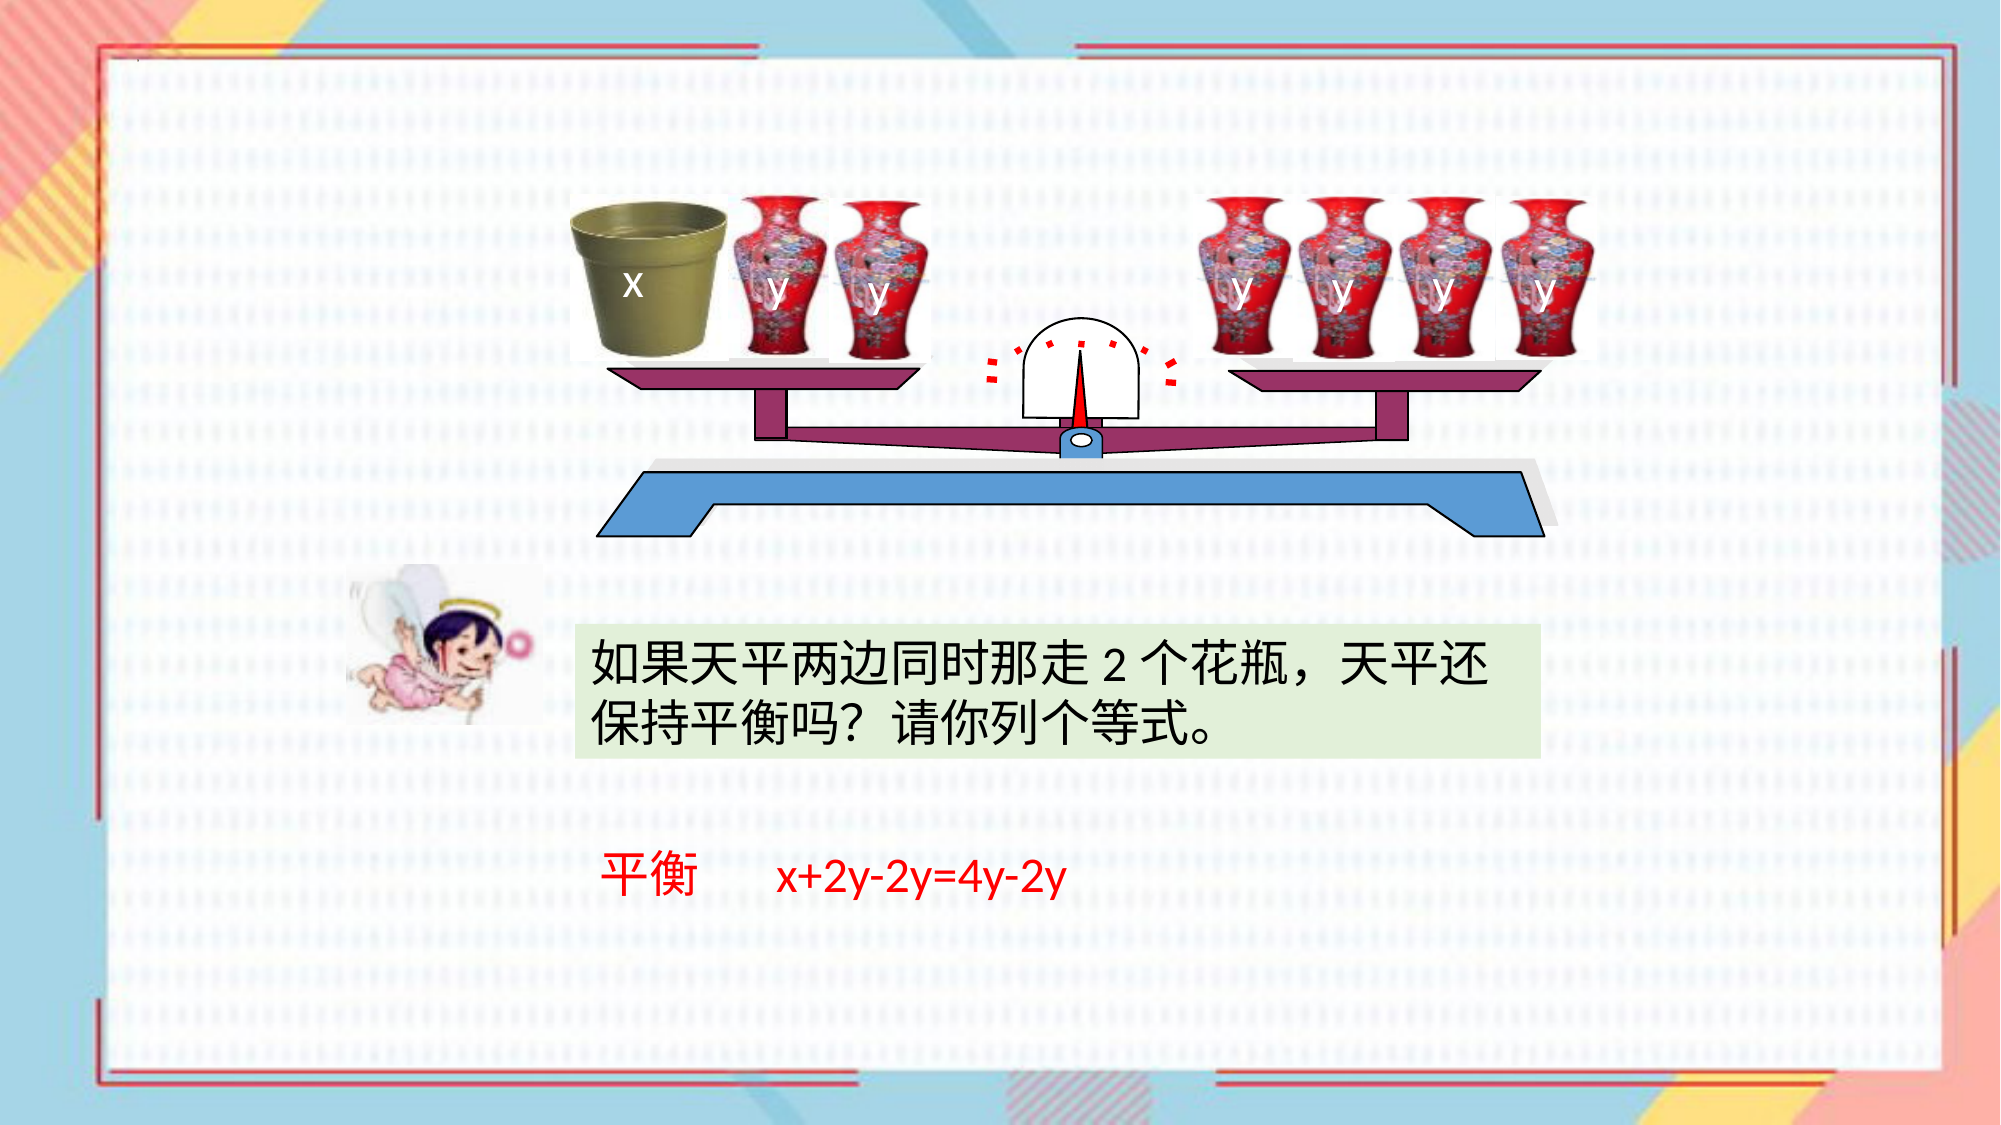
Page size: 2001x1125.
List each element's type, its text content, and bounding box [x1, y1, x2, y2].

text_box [1394, 194, 1495, 361]
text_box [829, 198, 931, 363]
picture [0, 0, 2001, 1125]
text_box 如果天平两边同时那走2个花瓶，天平还保持平衡吗？请你列个等式。 [575, 623, 1541, 759]
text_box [1193, 194, 1293, 358]
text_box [596, 337, 1545, 537]
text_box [1496, 196, 1597, 360]
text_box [1293, 194, 1395, 363]
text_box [570, 194, 729, 361]
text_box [728, 193, 830, 358]
text_box x+2y-2y=4y-2y [761, 835, 1276, 911]
text_box 平衡 [584, 835, 729, 911]
